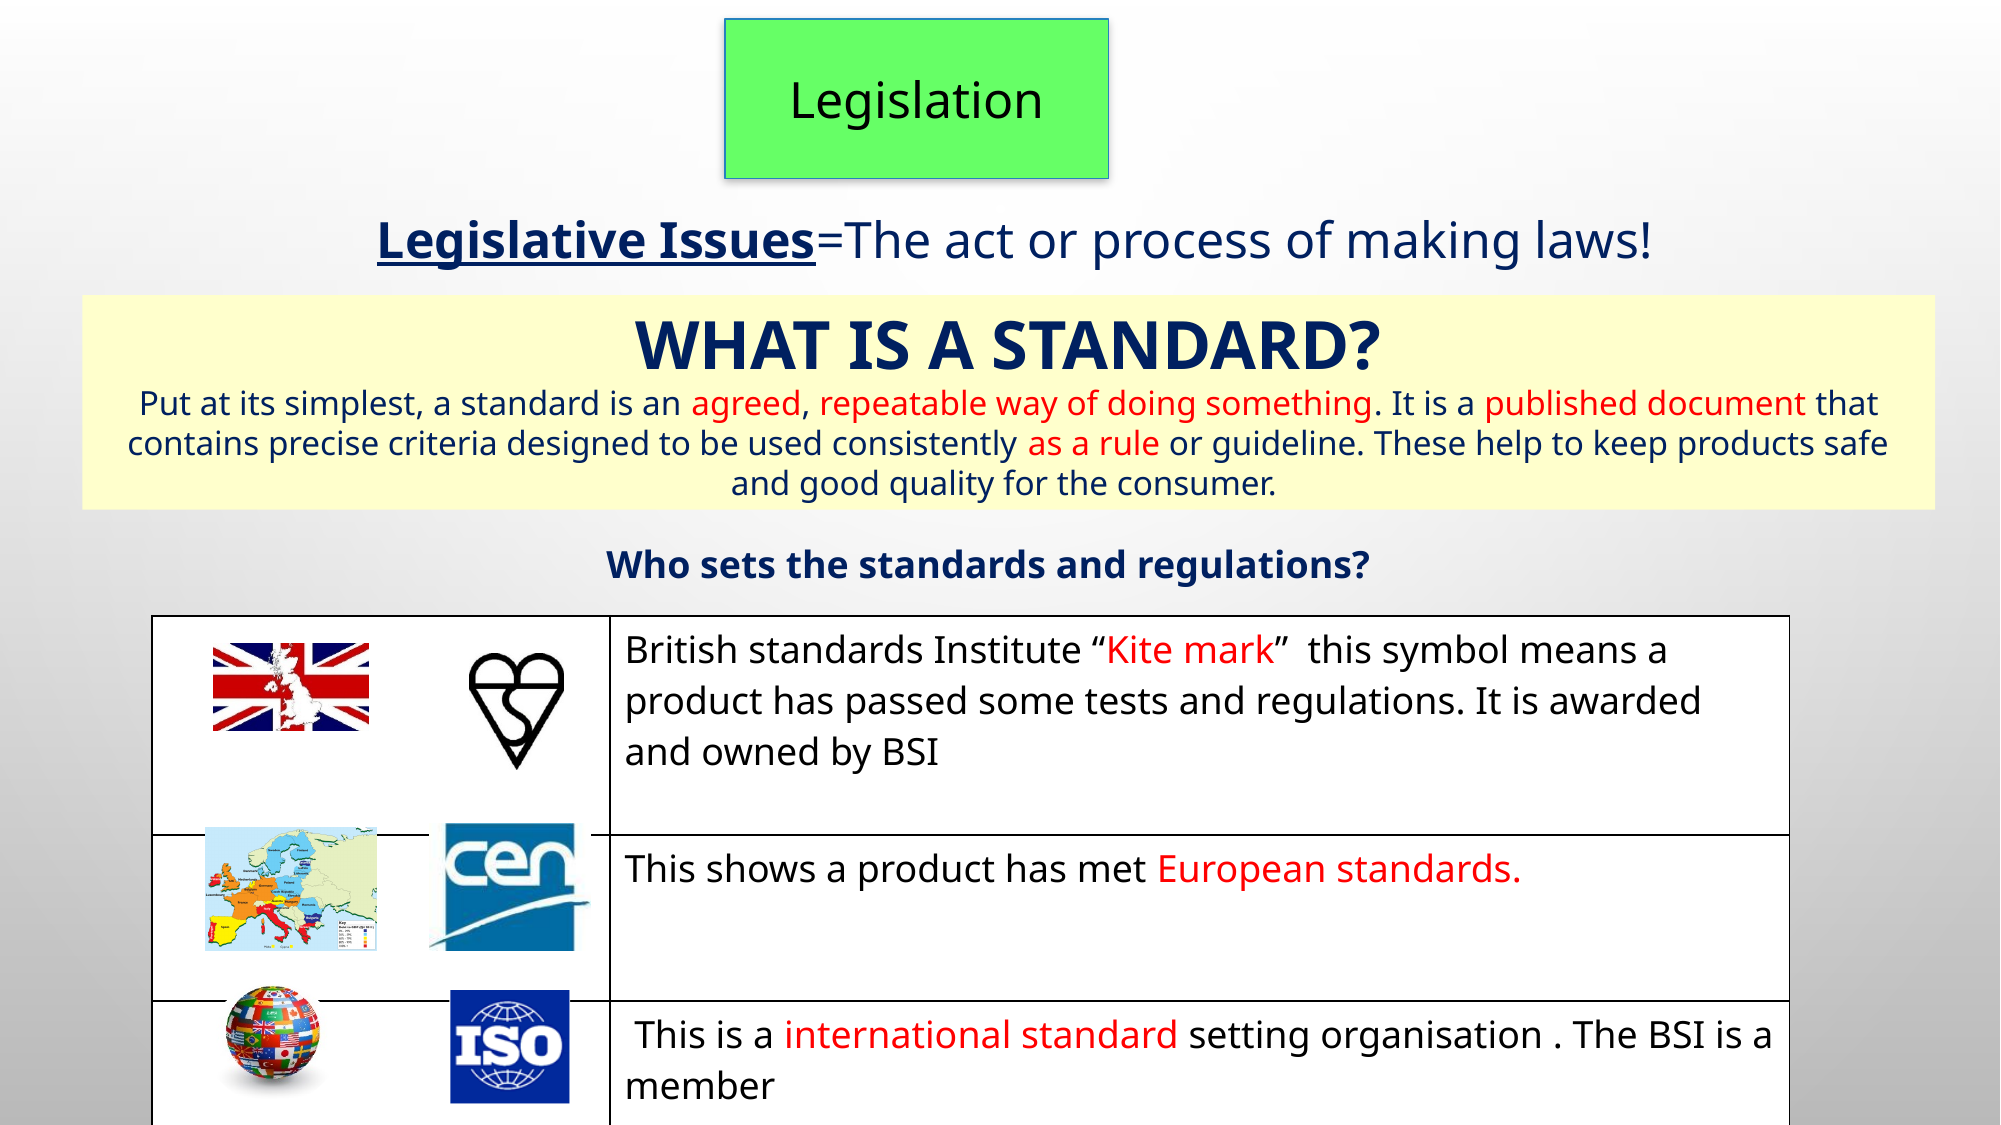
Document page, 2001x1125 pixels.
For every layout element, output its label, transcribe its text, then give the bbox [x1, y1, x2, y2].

picture [0, 0, 2000, 1125]
table_cell [153, 836, 609, 1000]
table_cell This shows a product has met European standards. [611, 836, 1789, 1000]
text_box Who sets the standards and regulations? [591, 533, 1396, 594]
picture [428, 823, 591, 951]
table_cell [153, 1002, 609, 1125]
picture [205, 827, 378, 951]
picture [205, 983, 340, 1104]
picture [468, 653, 564, 770]
text_box Legislative Issues=The act or process of making laws! [362, 200, 1681, 276]
picture [448, 990, 571, 1104]
table_cell This is a international standard setting organisation . The BSI is a member [611, 1002, 1789, 1125]
text_box Legislation [724, 18, 1109, 179]
table_header British standards Institute “Kite mark” this symbol means a product has passed some tests and regulations. It is awarded and owned by BSI [611, 617, 1789, 834]
table_header [153, 617, 609, 834]
picture [213, 643, 370, 732]
text_box WHAT IS A STANDARD? Put at its simplest, a standard is an agreed, repeatable way of doing something. It is a published document that contains precise criteria designed to be used consistently as a rule or guideline. These help to keep products safe and good quality for the consumer. [82, 295, 1936, 510]
